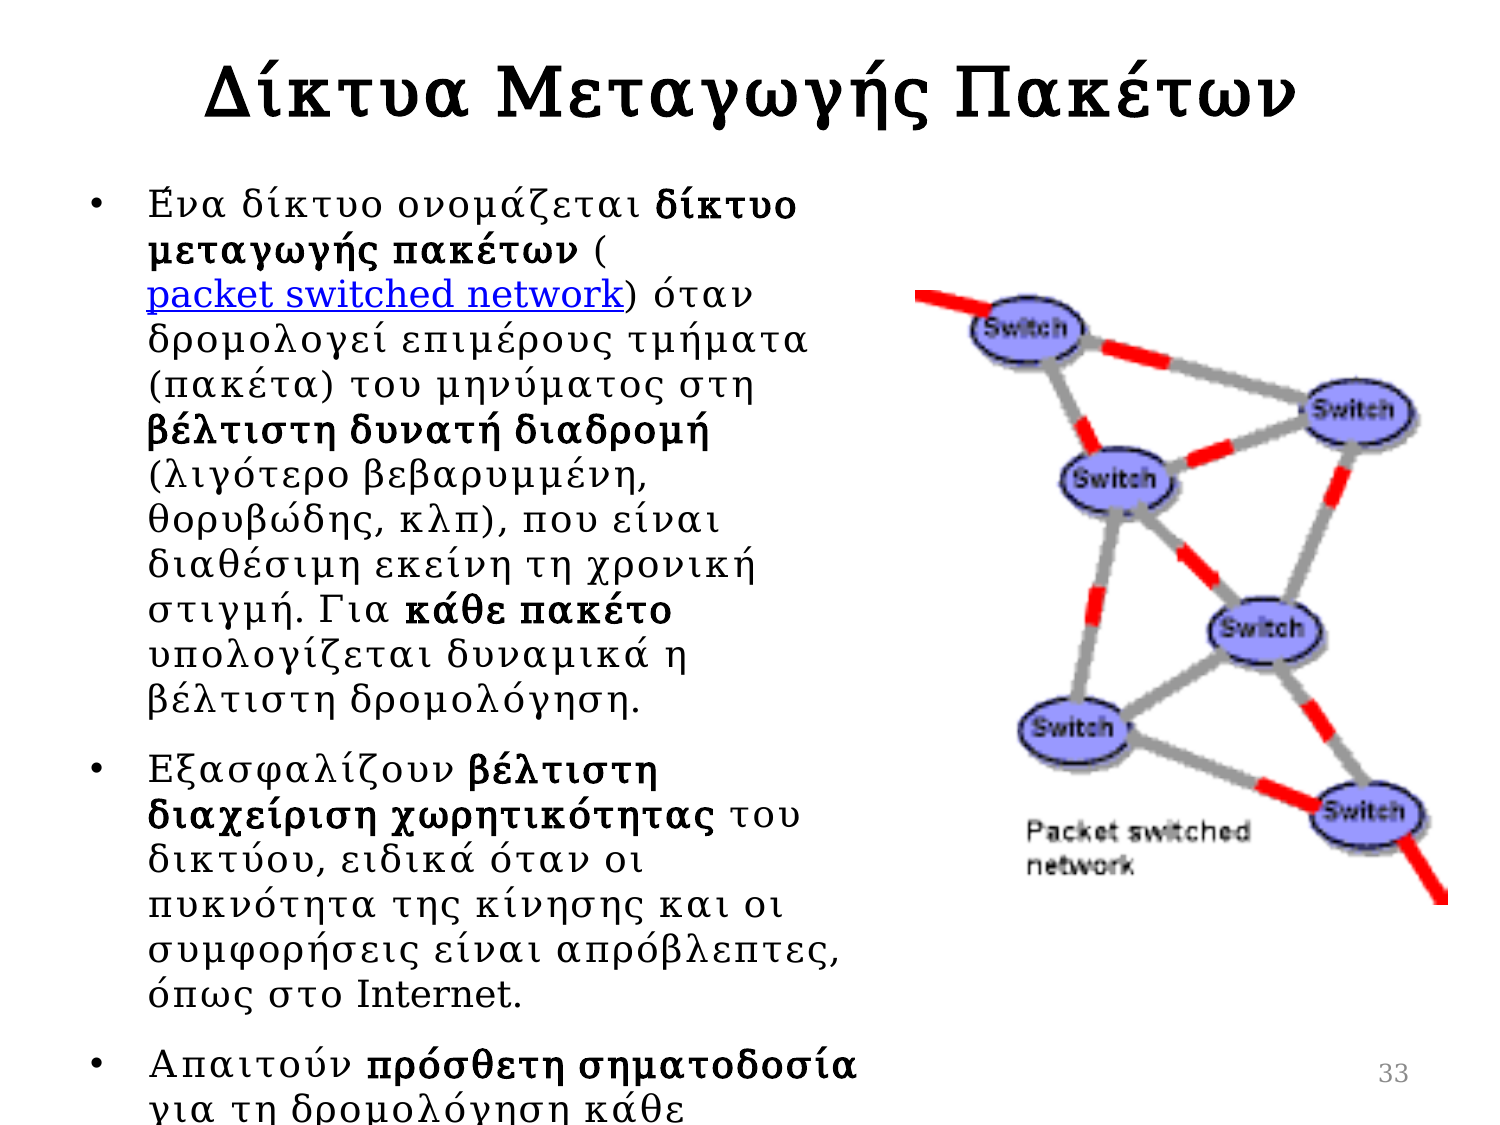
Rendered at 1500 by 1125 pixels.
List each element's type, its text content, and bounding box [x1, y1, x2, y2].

slide_number 33 [1222, 1042, 1425, 1103]
title Δίκτυα Μεταγωγής Πακέτων [75, 19, 1425, 159]
picture [915, 290, 1449, 906]
list Ένα δίκτυο ονομάζεται δίκτυο μεταγωγής πακέτων (packet switched network) όταν δρομολογεί επιμέρους τμήματα (πακέτα) του μηνύματος στη βέλτιστη δυνατή διαδρομή (λιγότερο βεβαρυμμένη, θορυβώδης, κλπ), που είναι διαθέσιμη εκείνη τη χρονική στιγμή. Για κάθε πακέτο υπολογίζεται δυναμικά η βέλτιστη δρομολόγηση. Εξασφαλίζουν βέλτιστη διαχείριση χωρητικότητας του δικτύου, ειδικά όταν οι πυκνότητα της κίνησης και οι συμφορήσεις είναι απρόβλεπτες, όπως στο Internet. Απαιτούν πρόσθετη σηματοδοσία για τη δρομολόγηση κάθε πακέτου ξεχωριστά και την σωστή αναδιάταξη των πακέτων στον δέκτη, ώστε να ανασυντίθεται σωστά το εκπεμπόμενο μήνυμα. [75, 172, 892, 1071]
